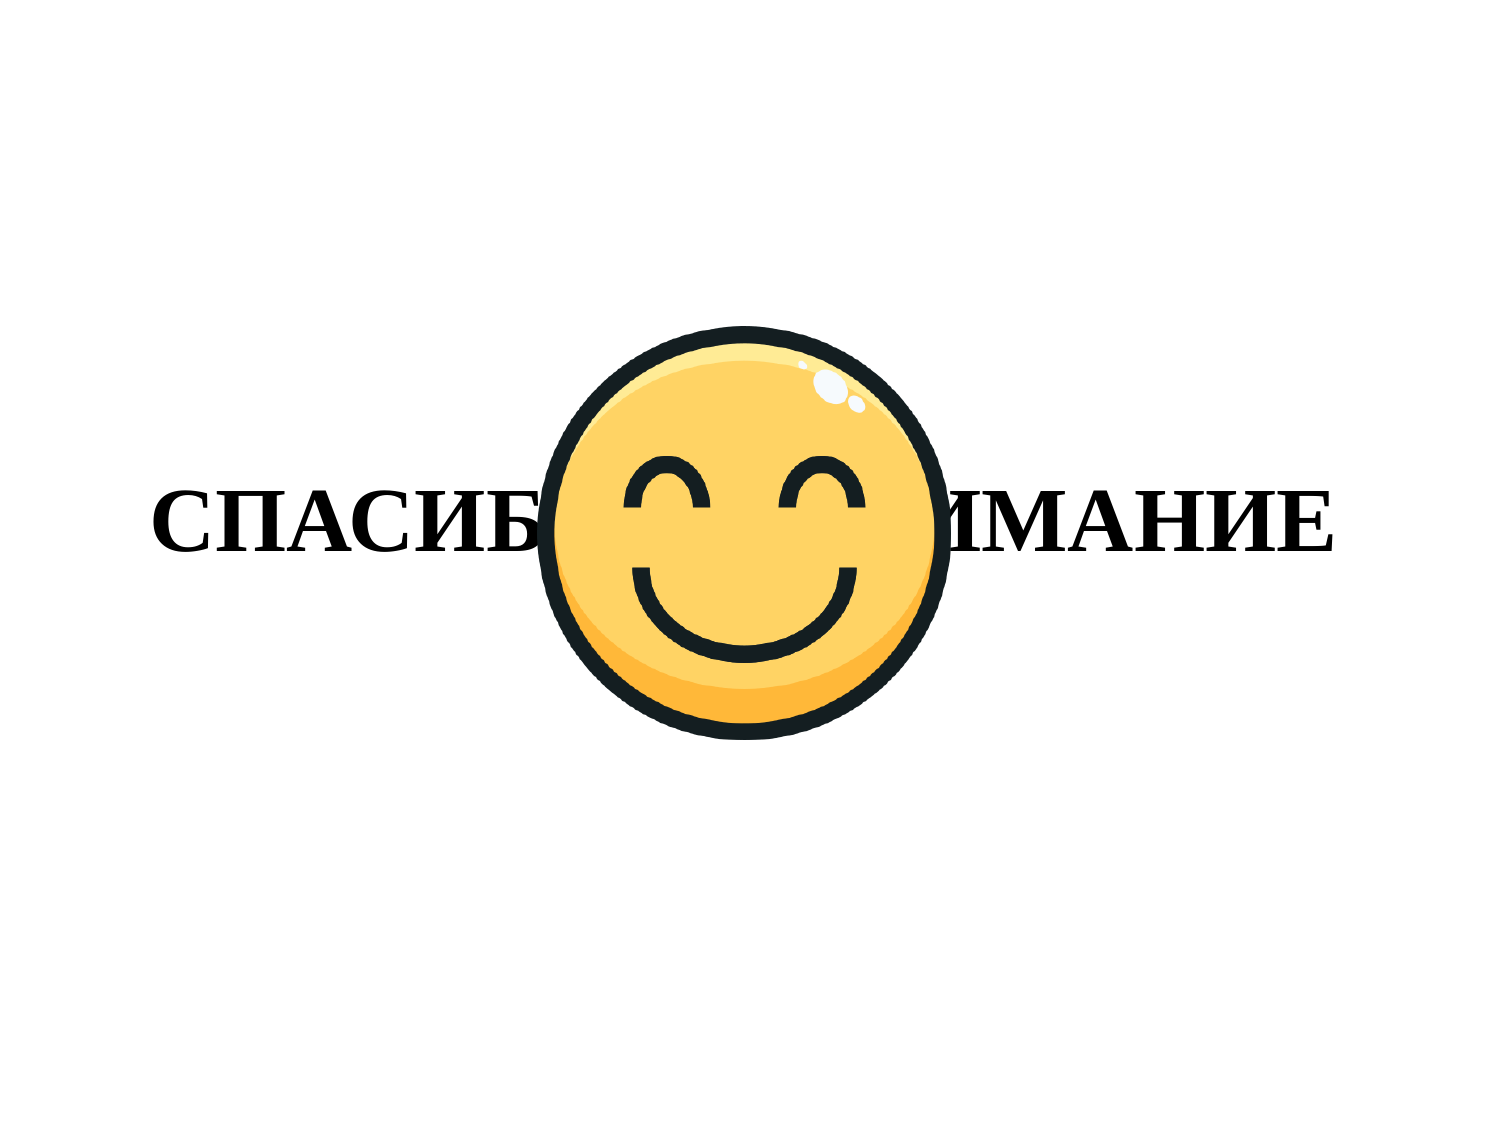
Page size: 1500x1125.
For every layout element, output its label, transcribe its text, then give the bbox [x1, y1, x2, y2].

title СПАСИБО ЗА ВНИМАНИЕ [100, 420, 532, 609]
title СПАСИБО ЗА ВНИМАНИЕ [956, 420, 1388, 609]
picture [537, 326, 952, 740]
